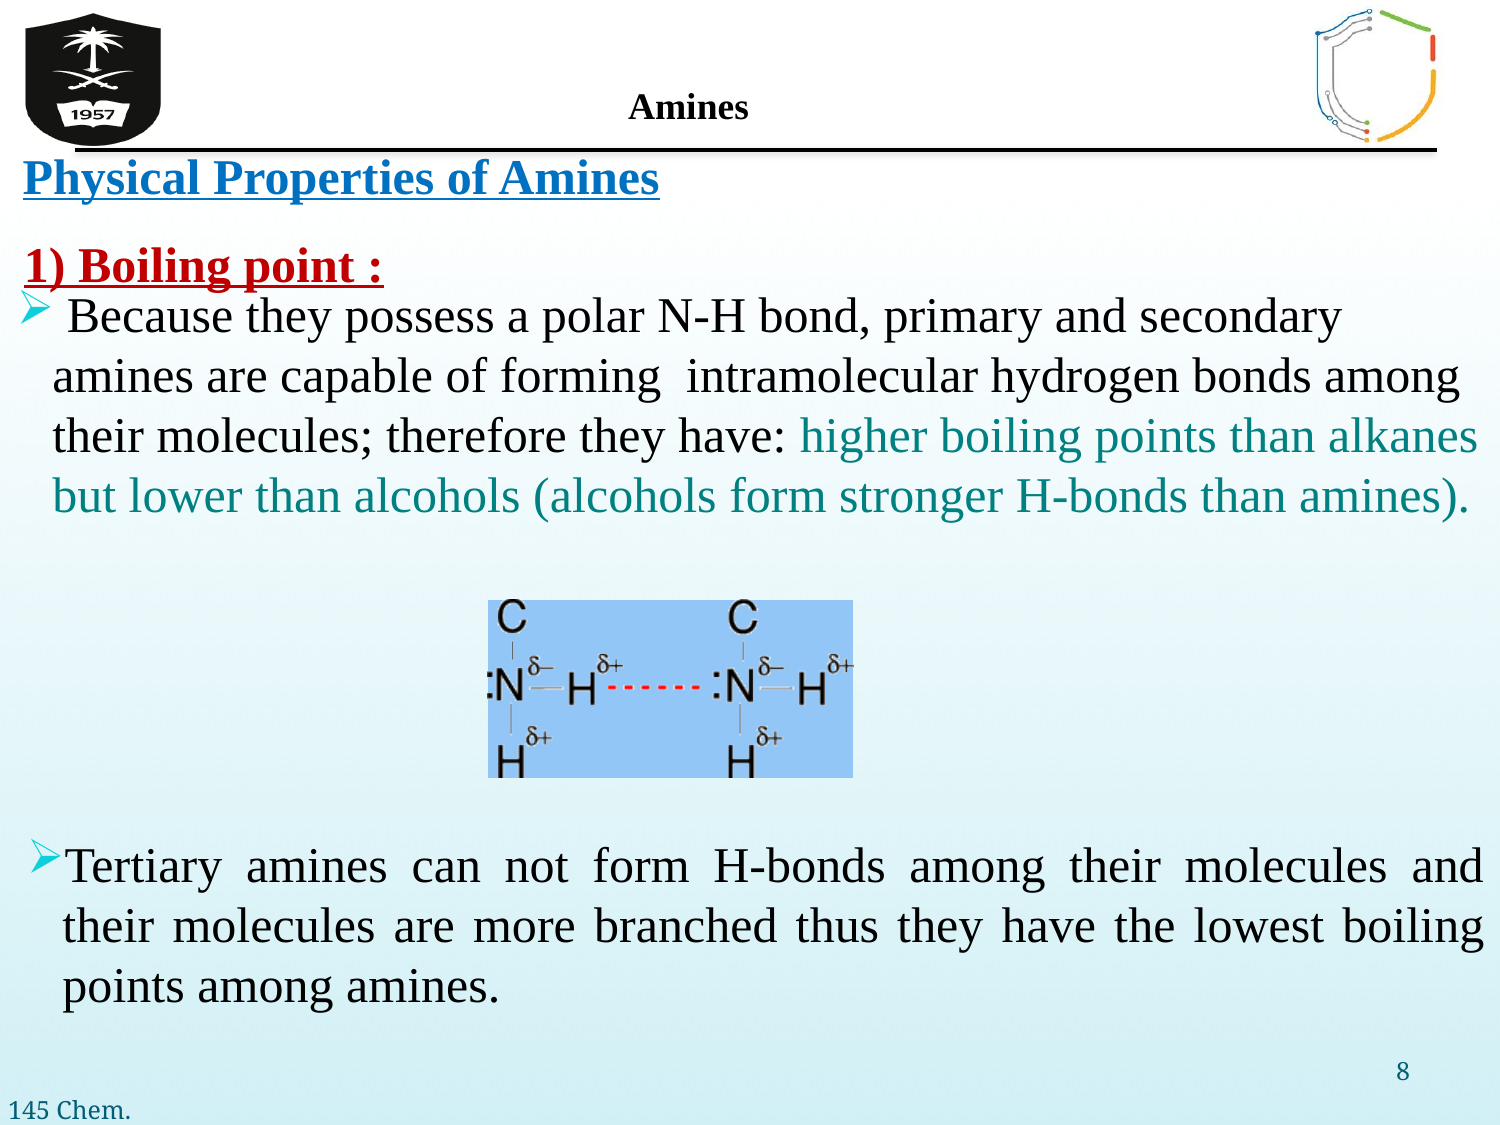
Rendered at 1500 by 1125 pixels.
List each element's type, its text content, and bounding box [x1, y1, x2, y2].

text_box 1) Boiling point : [9, 224, 410, 275]
slide_number 8 [1074, 1042, 1425, 1103]
text_box Because they possess a polar N-H bond, primary and secondary amines are capable of forming intramolecular hydrogen bonds among their molecules; therefore they have: higher boiling points than alkanes but lower than alcohols (alcohols form stronger H-bonds than amines). [2, 275, 1500, 531]
text_box Amines [613, 74, 764, 135]
text_box Physical Properties of Amines [7, 137, 675, 213]
text_box Tertiary amines can not form H-bonds among their molecules and their molecules are more branched thus they have the lowest boiling points among amines. [12, 824, 1500, 1020]
picture [0, 0, 1500, 1125]
text_box 145 Chem. [8, 1065, 559, 1125]
